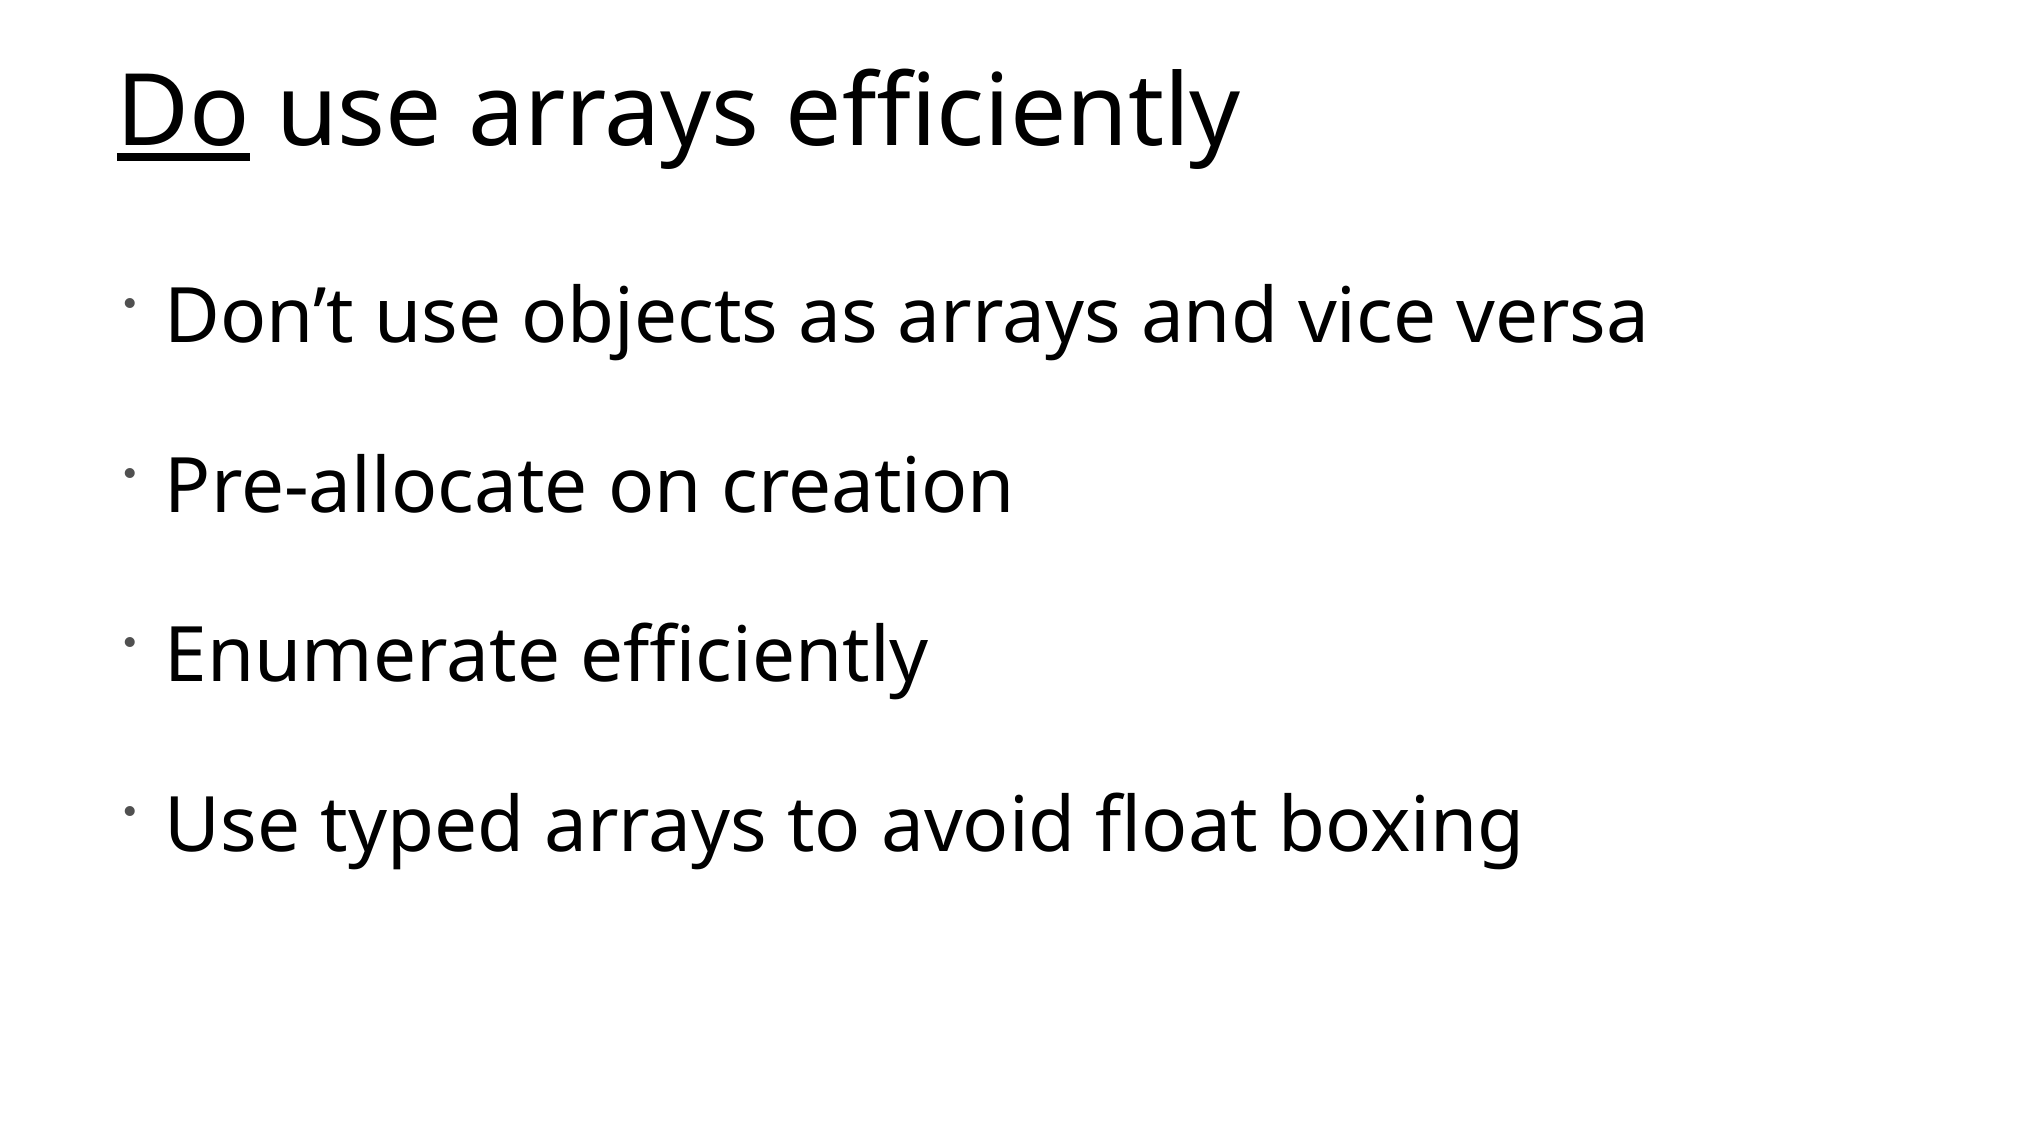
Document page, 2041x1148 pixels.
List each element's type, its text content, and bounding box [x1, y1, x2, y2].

title Do use arrays efficiently [86, 38, 1953, 150]
list Don’t use objects as arrays and vice versa Pre-allocate on creation Enumerate efficiently Use typed arrays to avoid float boxing [87, 242, 1953, 1099]
